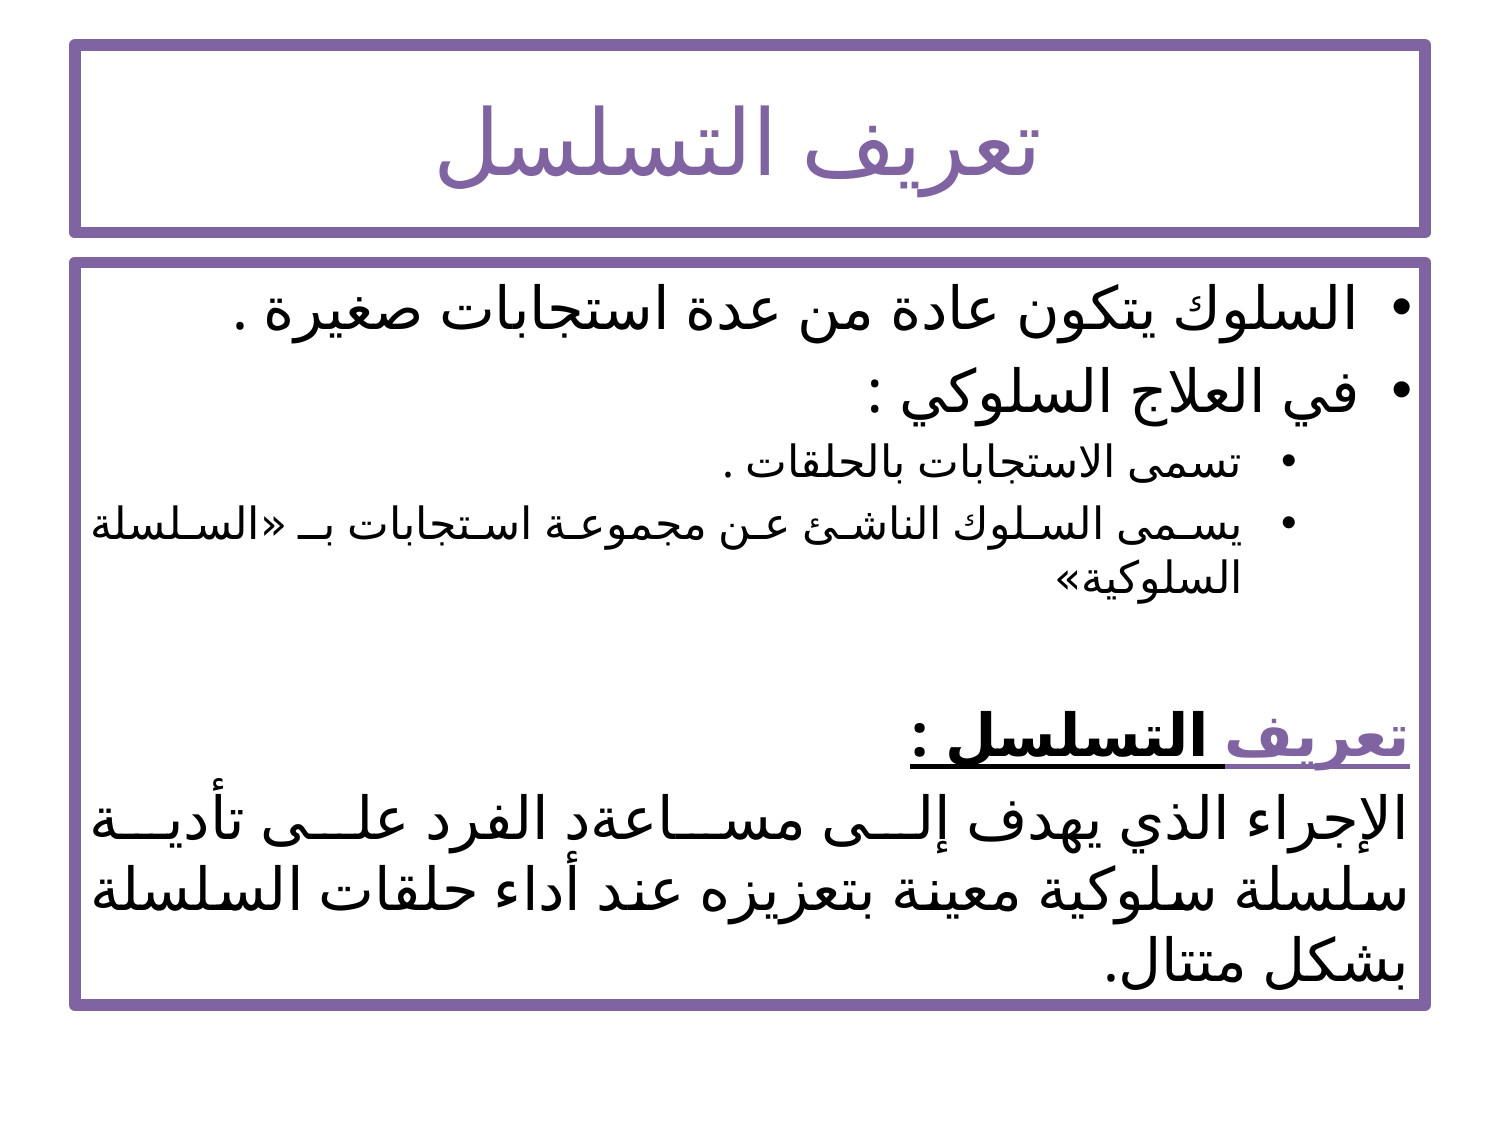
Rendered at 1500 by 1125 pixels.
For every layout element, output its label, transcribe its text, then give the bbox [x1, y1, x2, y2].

list السلوك يتكون عادة من عدة استجابات صغيرة . في العلاج السلوكي : تسمى الاستجابات بالحلقات . يسمى السلوك الناشئ عن مجموعة استجابات بـ «السلسلة السلوكية» تعريف التسلسل : الإجراء الذي يهدف إلى مساعةد الفرد على تأدية سلسلة سلوكية معينة بتعزيزه عند أداء حلقات السلسلة بشكل متتال. [75, 262, 1425, 1005]
title تعريف التسلسل [75, 45, 1425, 233]
